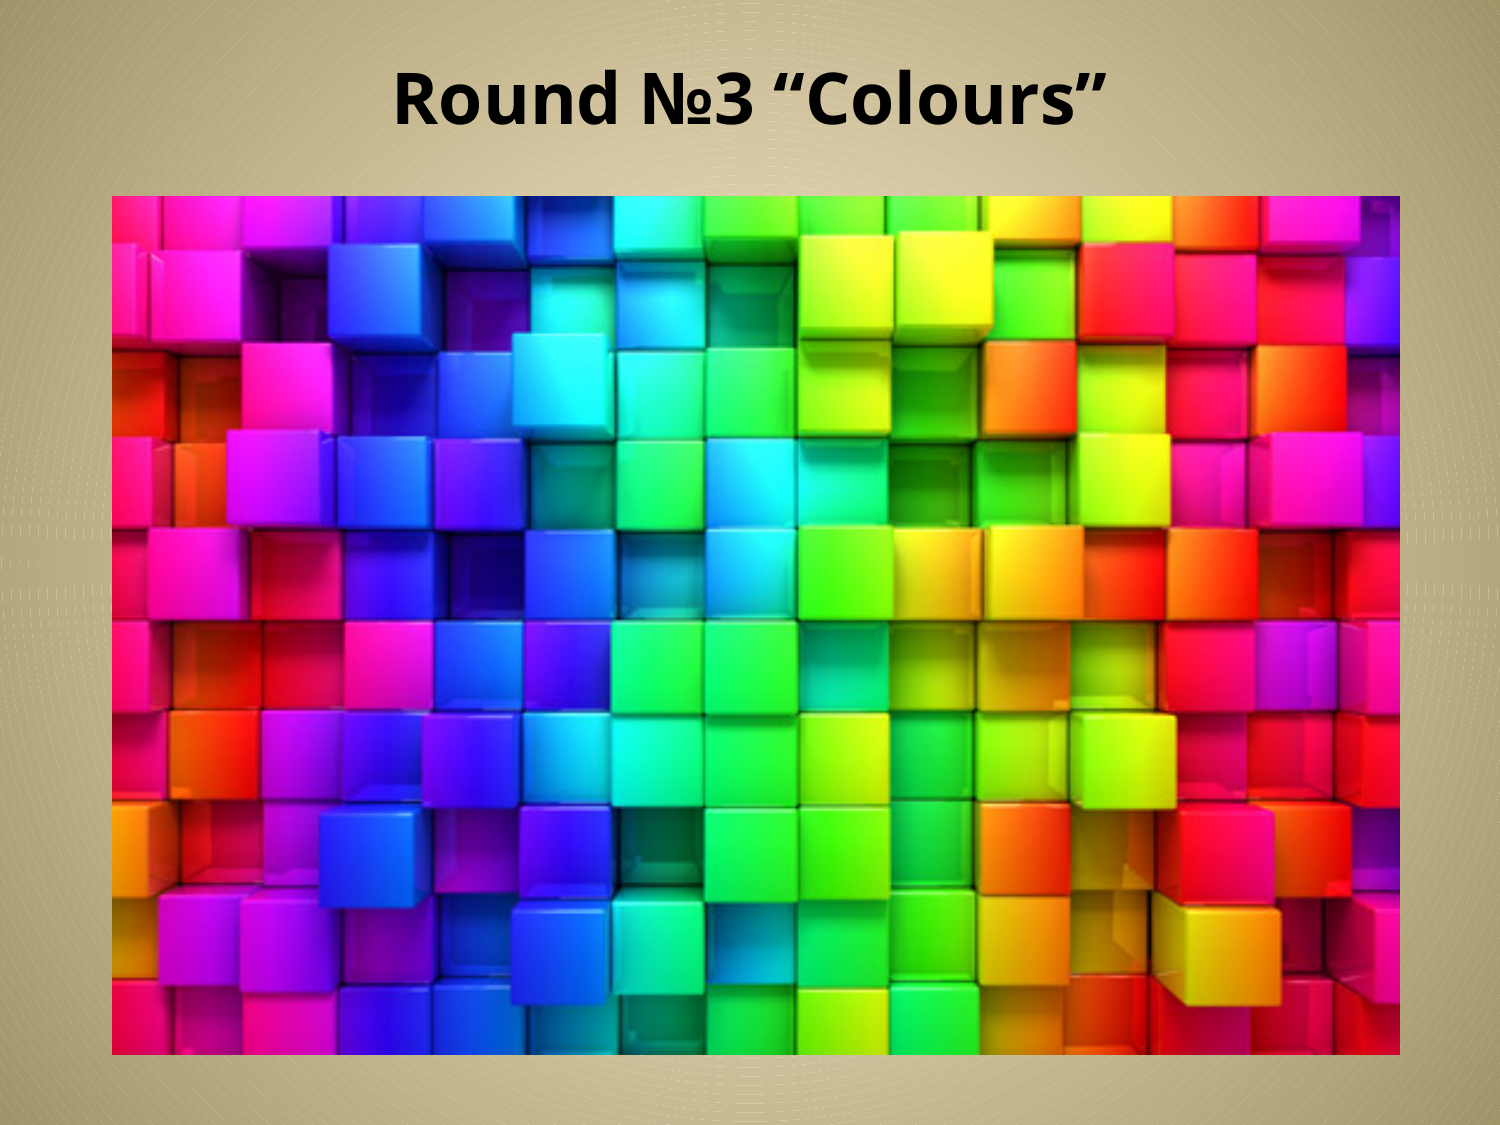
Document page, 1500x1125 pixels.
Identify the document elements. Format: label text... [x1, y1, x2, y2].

title Round №3 “Colours” [75, 45, 1425, 233]
picture [111, 196, 1400, 1055]
